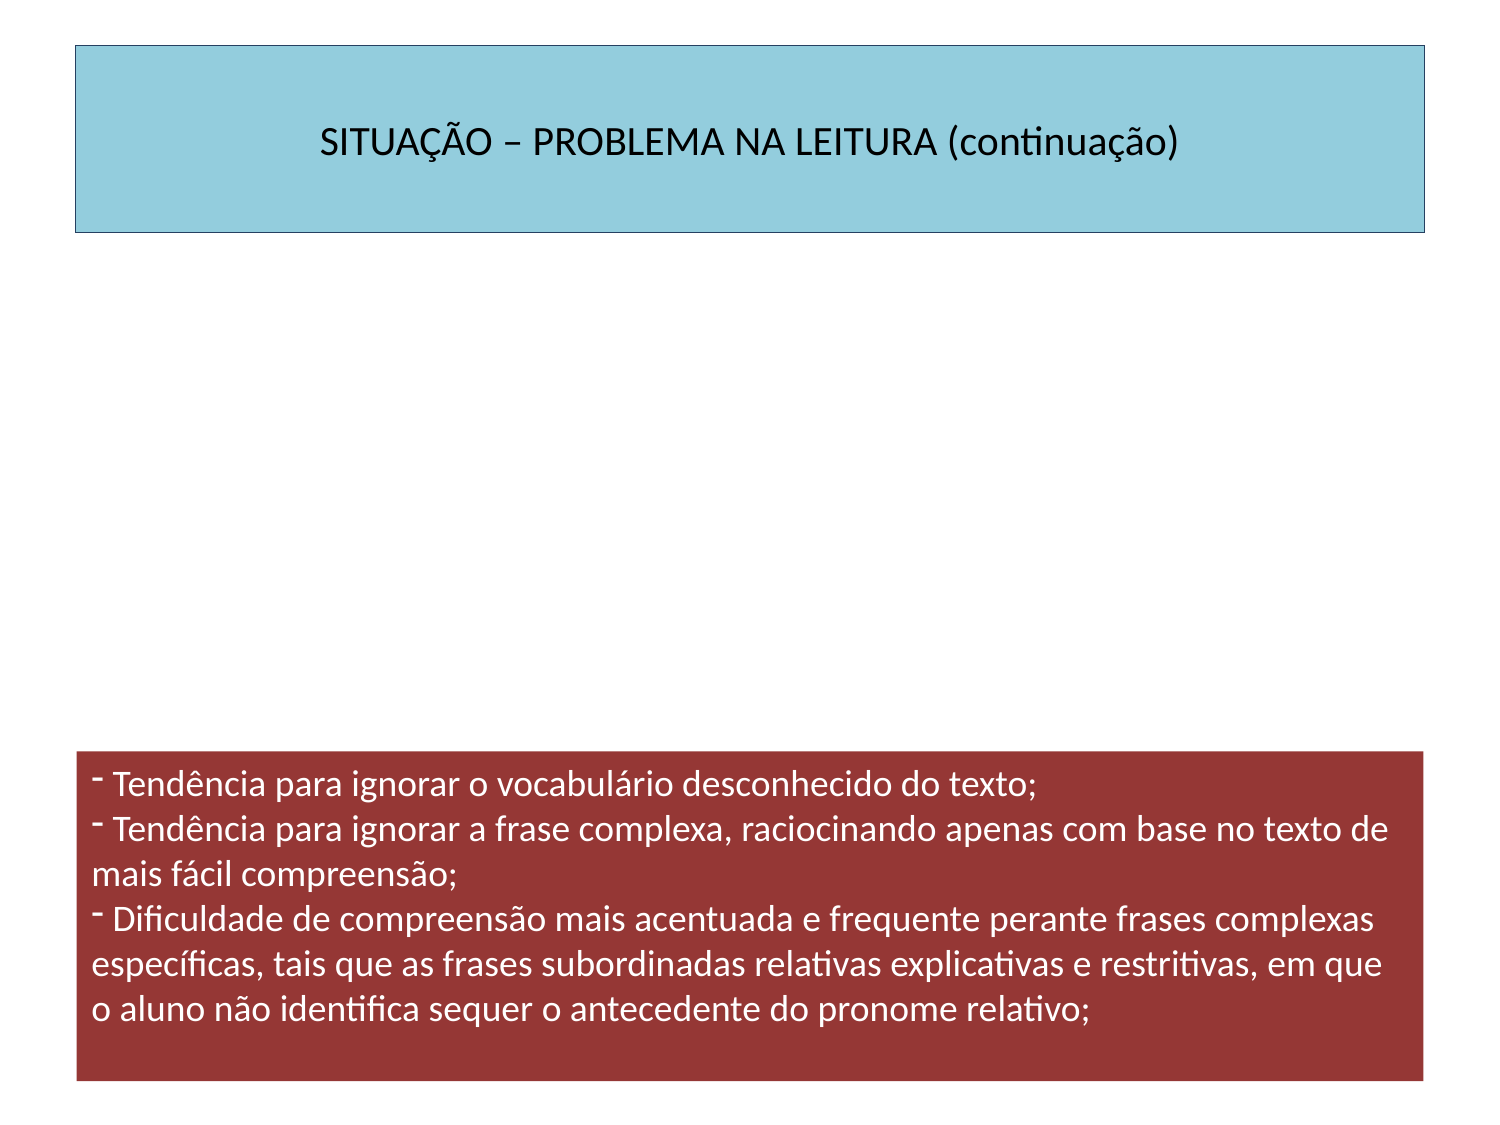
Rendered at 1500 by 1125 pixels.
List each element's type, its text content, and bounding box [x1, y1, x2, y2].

title SITUAÇÃO – PROBLEMA NA LEITURA (continuação) [75, 45, 1425, 233]
text_box Tendência para ignorar o vocabulário desconhecido do texto; Tendência para ignorar a frase complexa, raciocinando apenas com base no texto de mais fácil compreensão; Dificuldade de compreensão mais acentuada e frequente perante frases complexas específicas, tais que as frases subordinadas relativas explicativas e restritivas, em que o aluno não identifica sequer o antecedente do pronome relativo; [76, 751, 1424, 1082]
